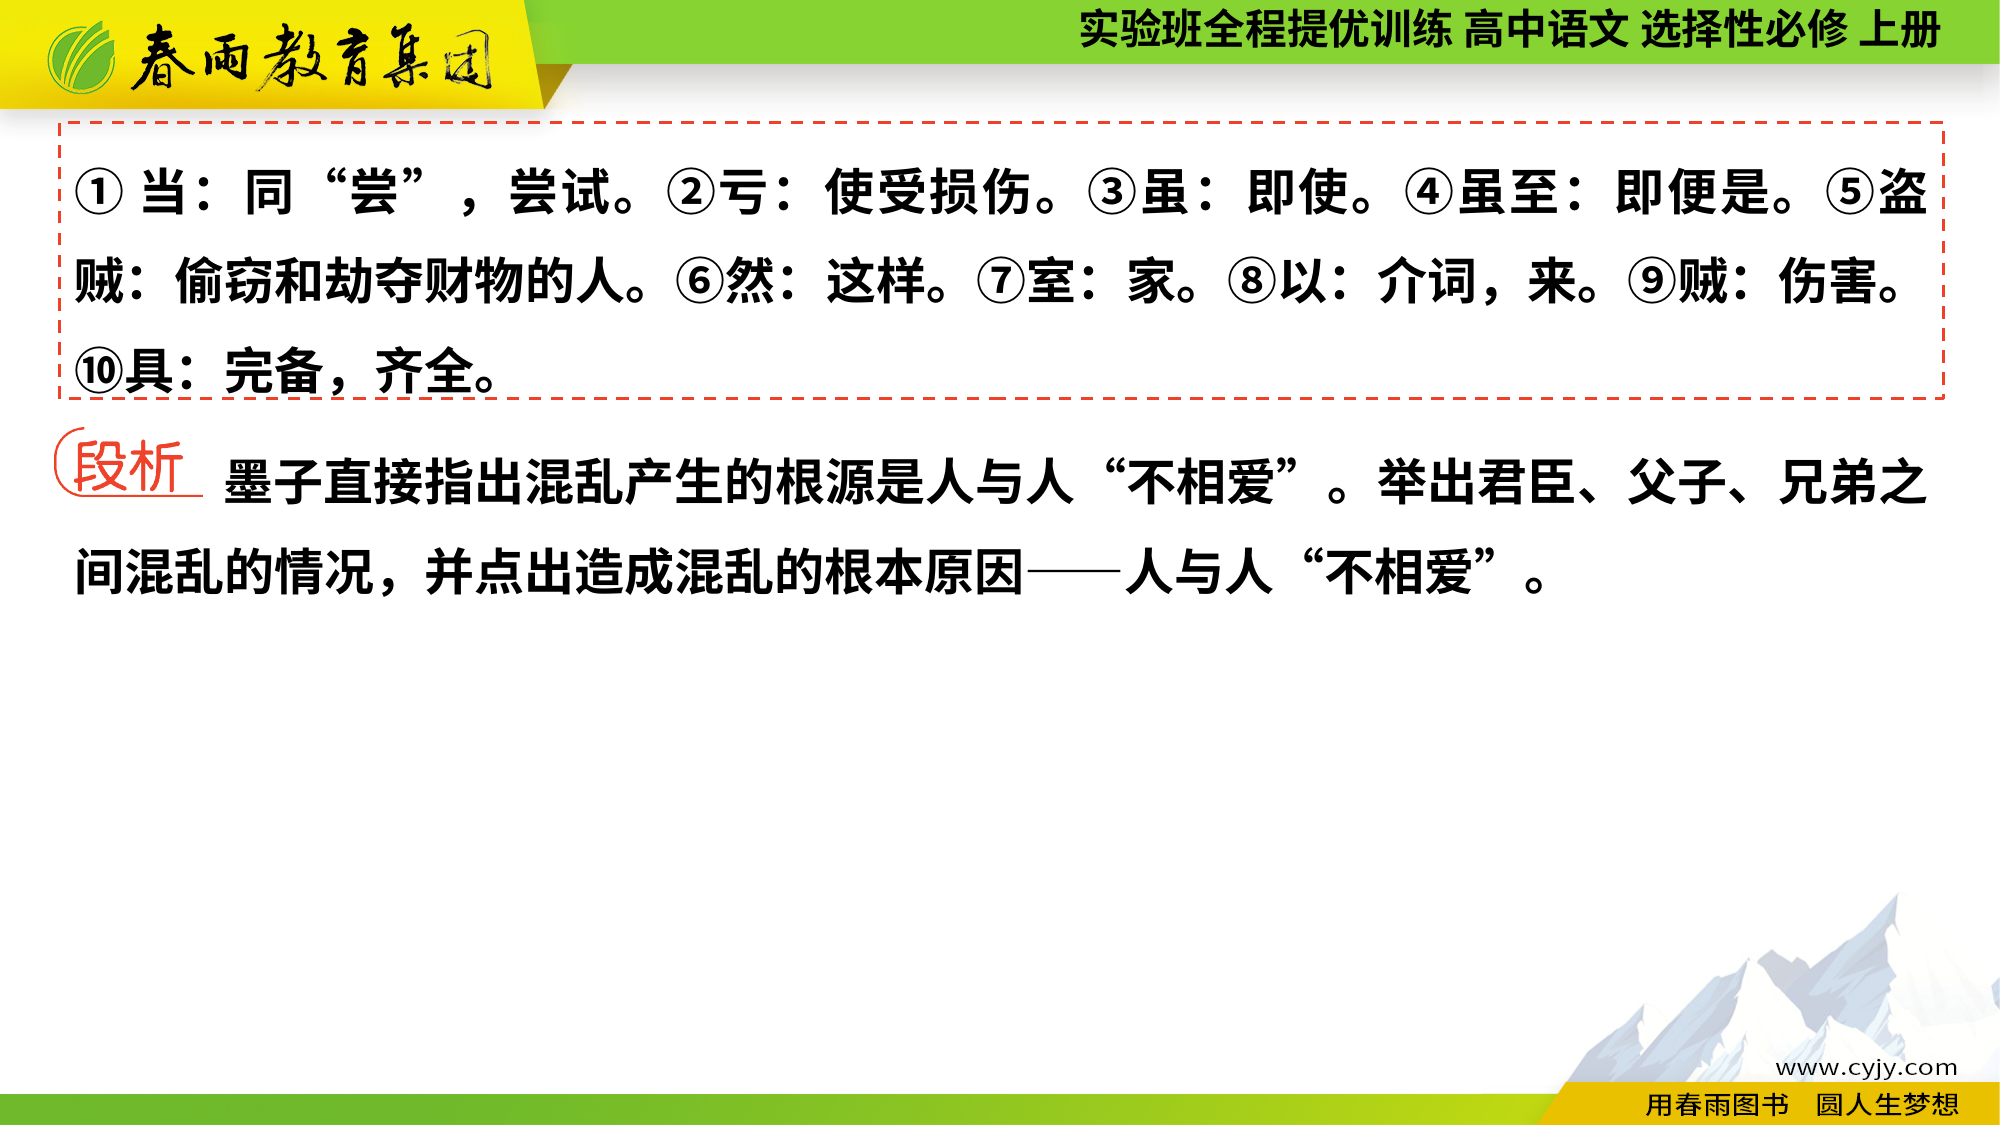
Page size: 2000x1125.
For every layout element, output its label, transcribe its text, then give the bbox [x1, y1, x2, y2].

picture [0, 0, 2000, 1125]
list ①当：同“尝”，尝试。②亏：使受损伤。③虽：即使。④虽至：即便是。⑤盗贼：偷窃和劫夺财物的人。⑥然：这样。⑦室：家。⑧以：介词，来。⑨贼：伤害。⑩具：完备，齐全。 [59, 122, 1944, 399]
text_box 墨子直接指出混乱产生的根源是人与人“不相爱”。举出君臣、父子、兄弟之间混乱的情况，并点出造成混乱的根本原因——人与人“不相爱”。 [59, 412, 1944, 608]
